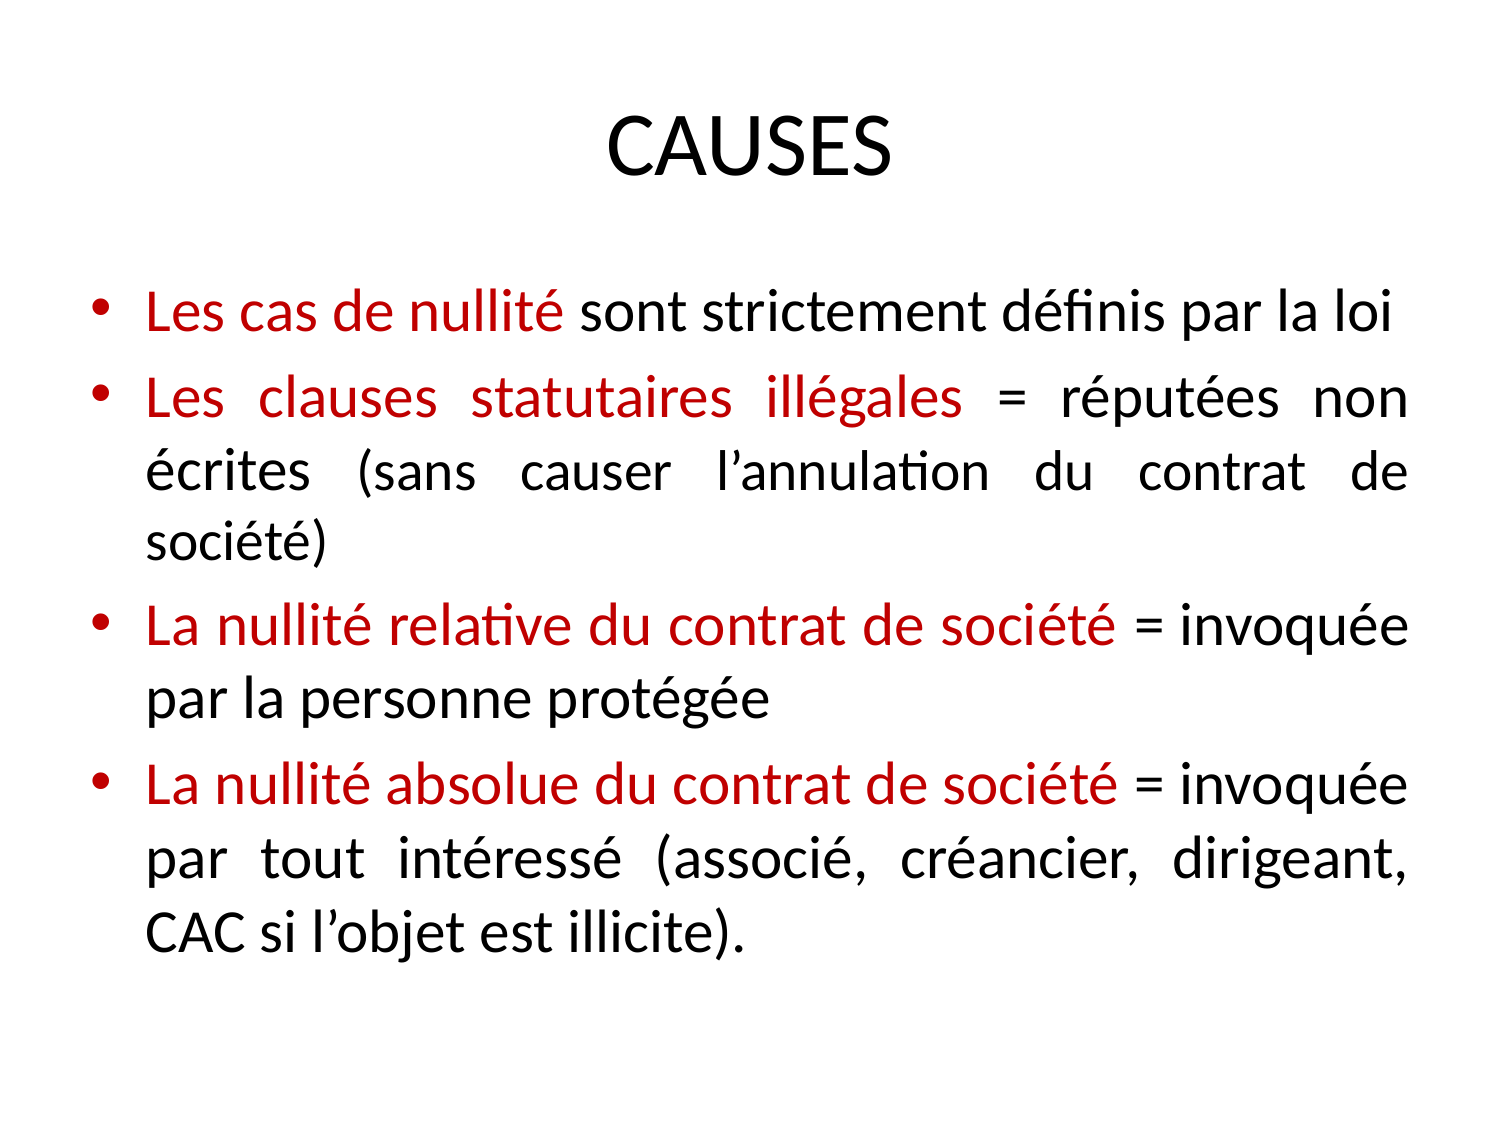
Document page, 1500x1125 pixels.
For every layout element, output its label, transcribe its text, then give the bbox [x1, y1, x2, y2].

title CAUSES [75, 45, 1425, 233]
list Les cas de nullité sont strictement définis par la loi Les clauses statutaires illégales = réputées non écrites (sans causer l’annulation du contrat de société) La nullité relative du contrat de société = invoquée par la personne protégée La nullité absolue du contrat de société = invoquée par tout intéressé (associé, créancier, dirigeant, CAC si l’objet est illicite). [75, 262, 1425, 1005]
